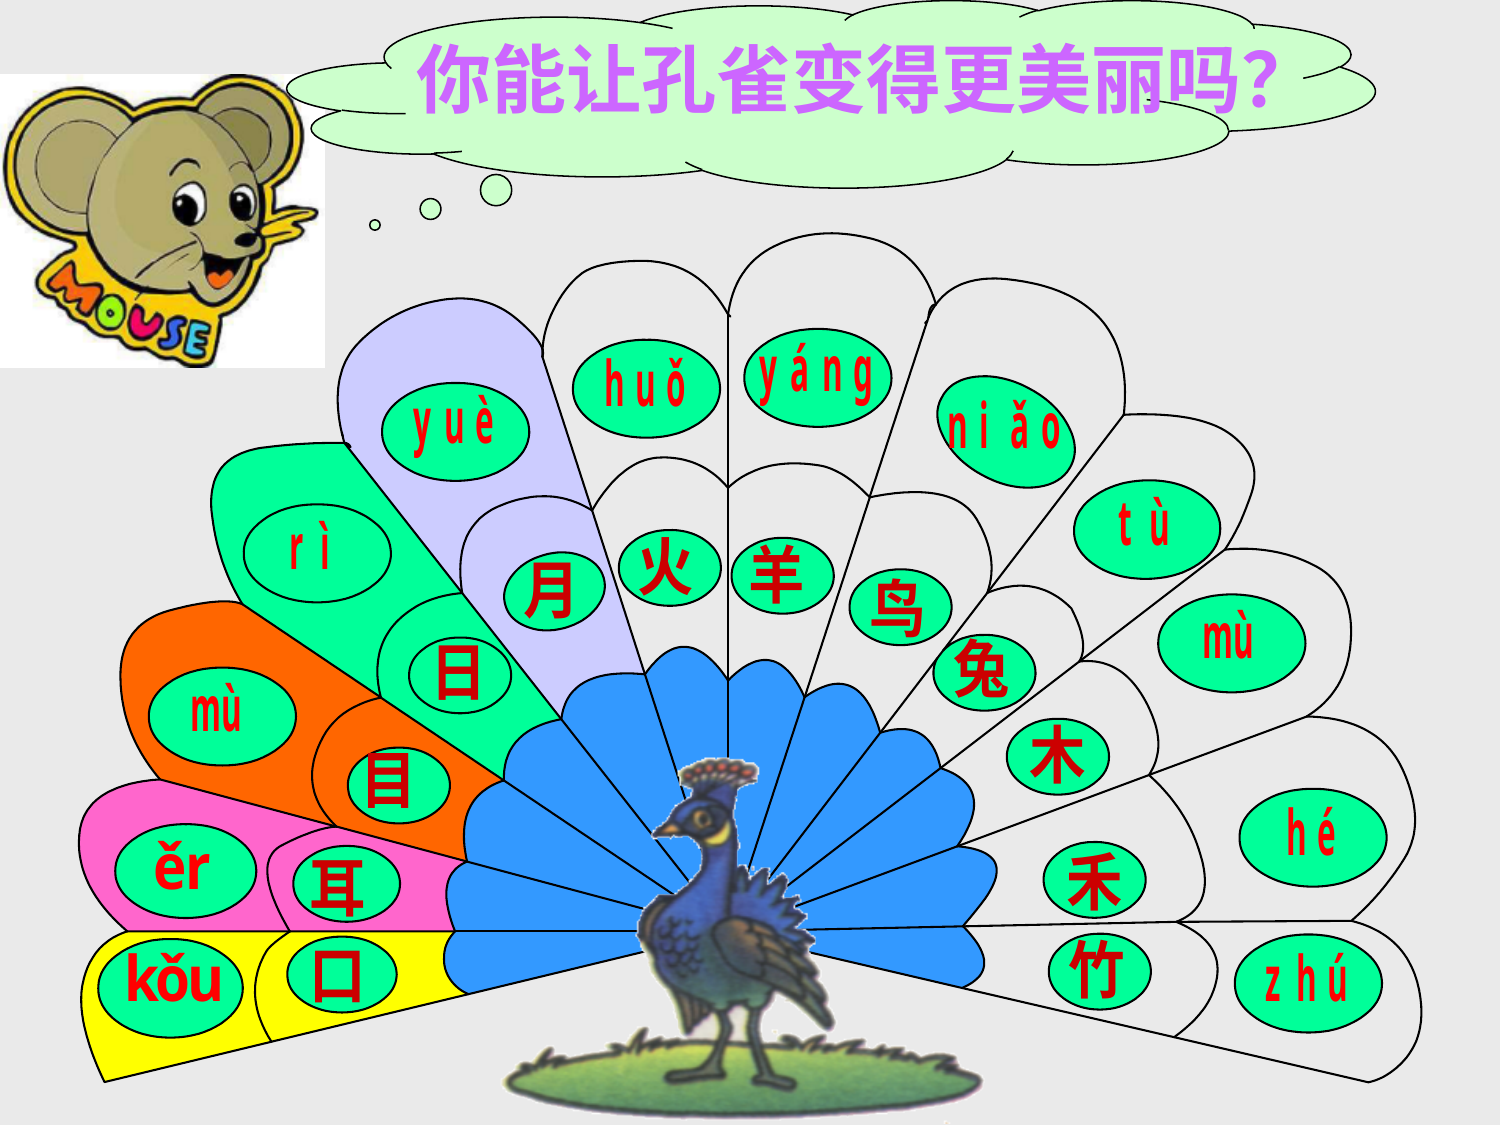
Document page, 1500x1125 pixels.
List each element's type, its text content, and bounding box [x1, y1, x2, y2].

text_box [308, 39, 1251, 189]
picture [487, 739, 988, 1124]
text_box 你能让孔雀变得更美丽吗？ [401, 24, 1331, 130]
text_box [369, 219, 381, 226]
text_box [480, 174, 512, 206]
picture [0, 74, 326, 368]
text_box [420, 198, 441, 220]
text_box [73, 227, 1427, 1088]
text_box [1331, 38, 1376, 119]
text_box [458, 0, 1253, 24]
